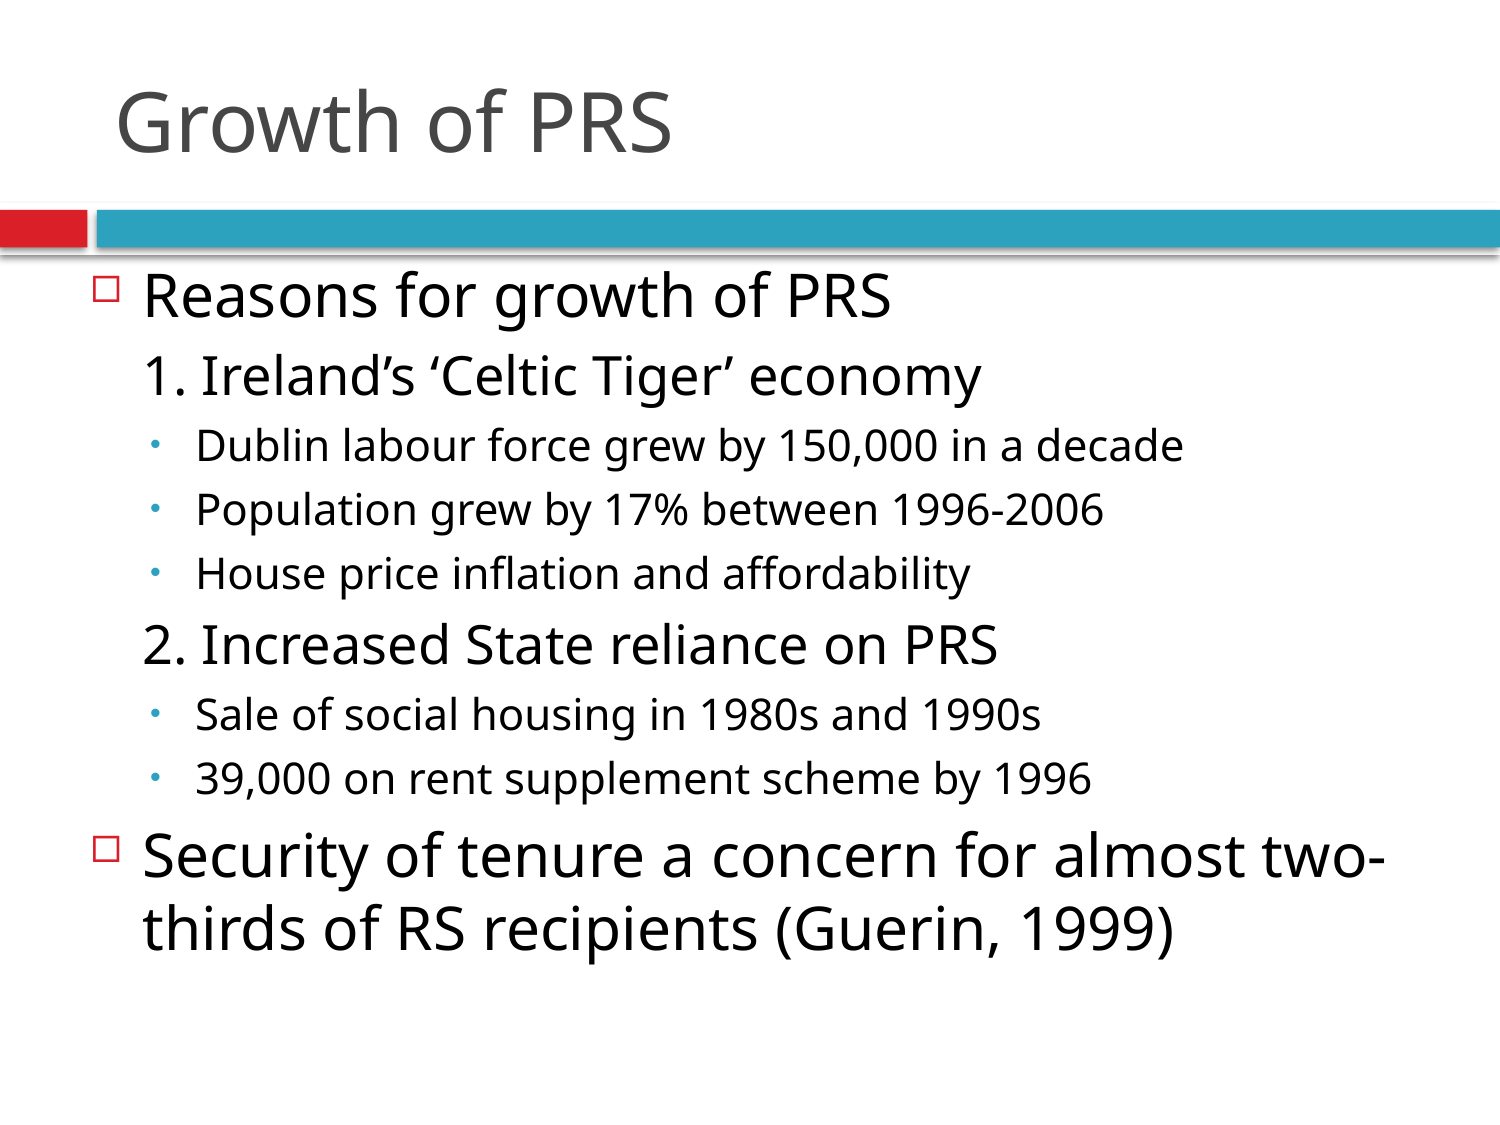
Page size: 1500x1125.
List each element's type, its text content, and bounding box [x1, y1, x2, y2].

list Reasons for growth of PRS 1. Ireland’s ‘Celtic Tiger’ economy Dublin labour force grew by 150,000 in a decade Population grew by 17% between 1996-2006 House price inflation and affordability 2. Increased State reliance on PRS Sale of social housing in 1980s and 1990s 39,000 on rent supplement scheme by 1996 Security of tenure a concern for almost two-thirds of RS recipients (Guerin, 1999) [74, 249, 1426, 981]
title Growth of PRS [99, 37, 1438, 201]
